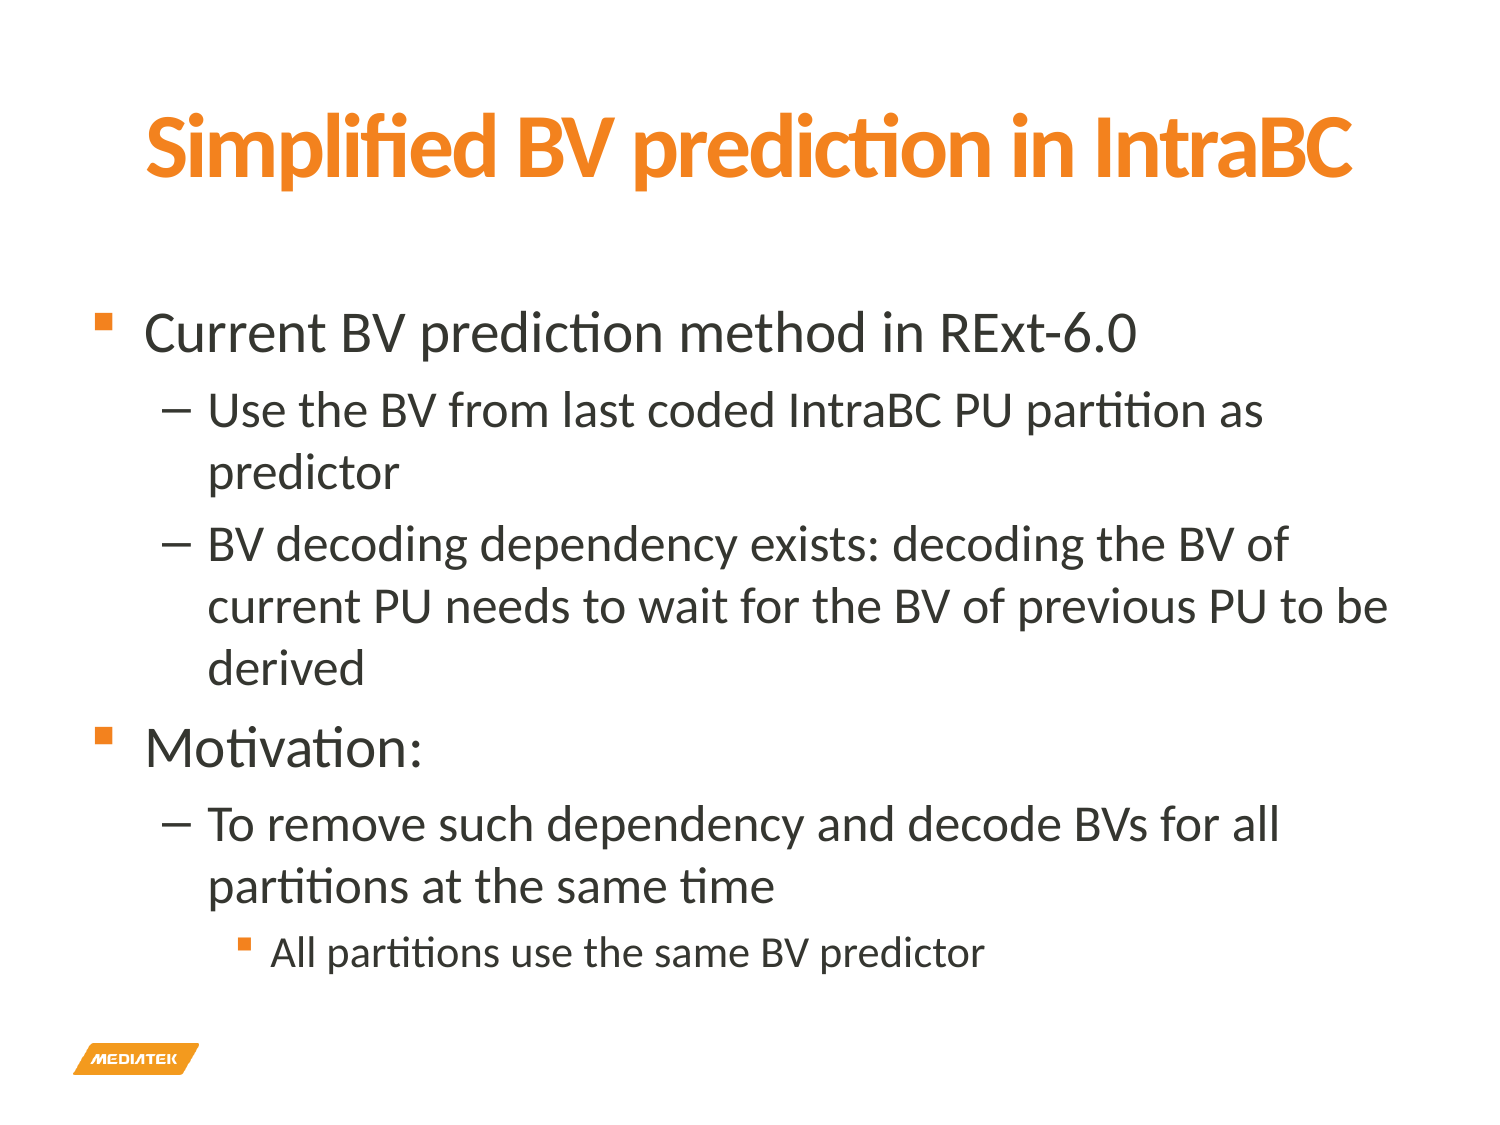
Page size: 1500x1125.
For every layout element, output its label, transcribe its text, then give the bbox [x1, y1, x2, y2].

title Simplified BV prediction in IntraBC [75, 99, 1425, 286]
list Current BV prediction method in RExt-6.0 Use the BV from last coded IntraBC PU partition as predictor BV decoding dependency exists: decoding the BV of current PU needs to wait for the BV of previous PU to be derived Motivation: To remove such dependency and decode BVs for all partitions at the same time All partitions use the same BV predictor [75, 286, 1425, 990]
picture [73, 1043, 199, 1075]
